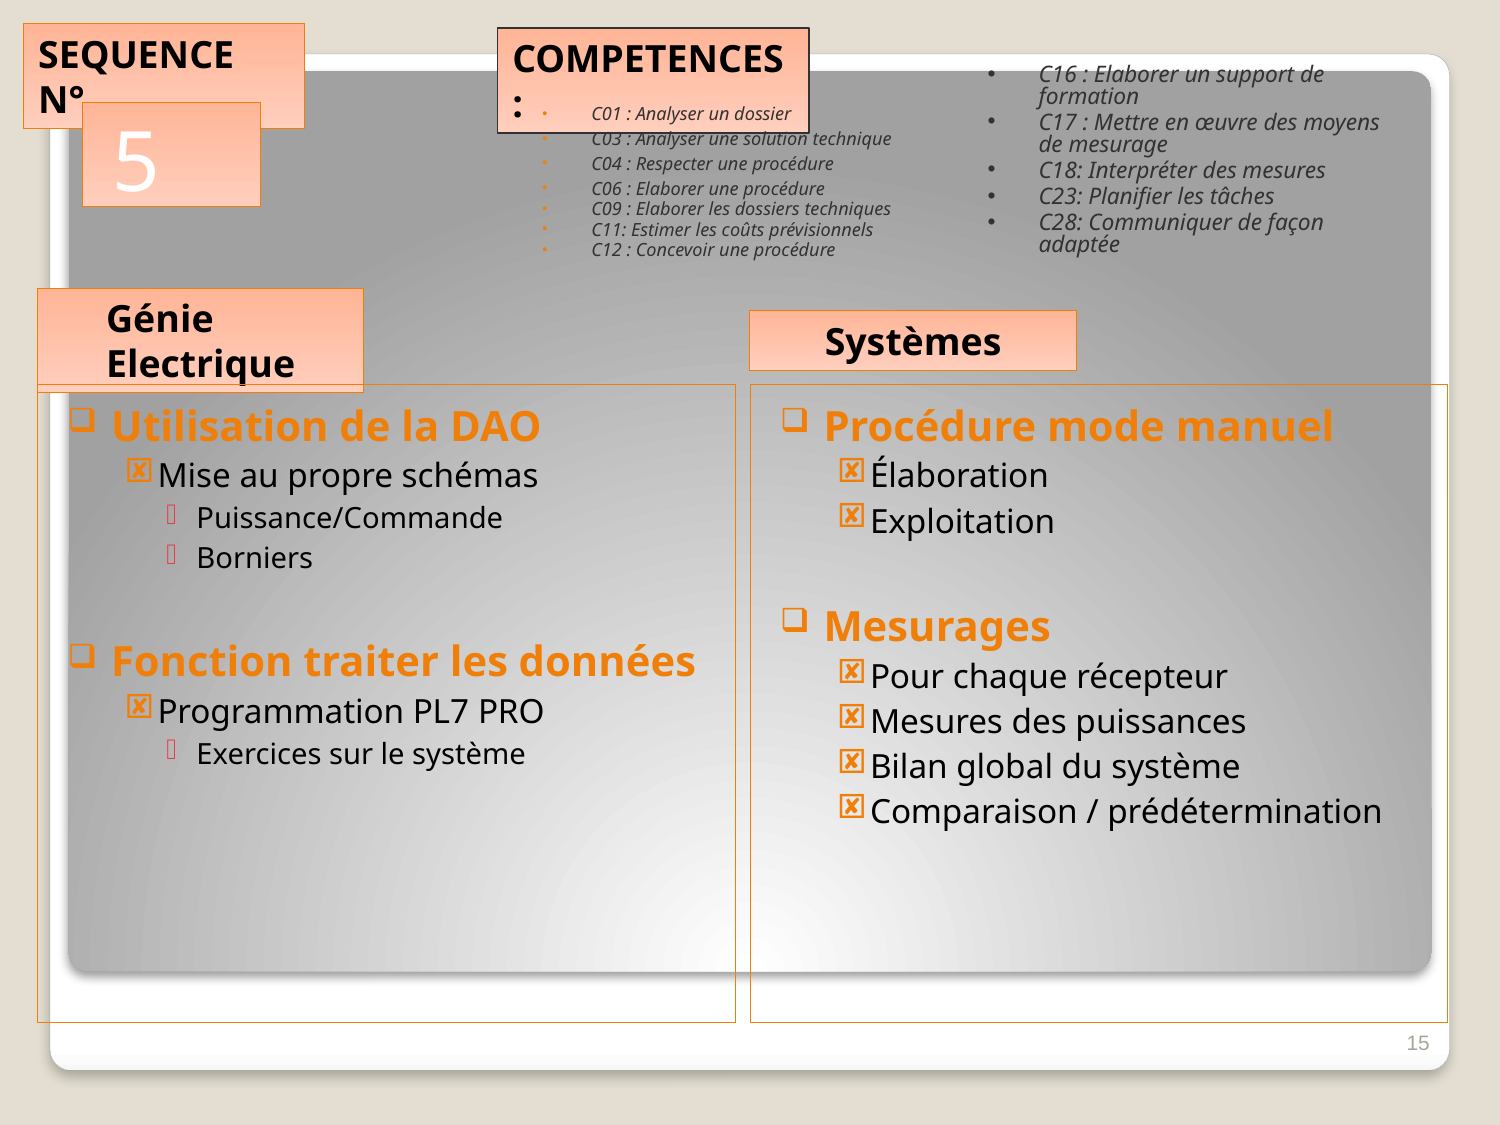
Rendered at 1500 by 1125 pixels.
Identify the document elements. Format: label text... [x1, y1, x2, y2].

slide_number 15 [1369, 1002, 1445, 1063]
text_box C16 : Elaborer un support de formation C17 : Mettre en œuvre des moyens de mesurage C18: Interpréter des mesures C23: Planifier les tâches C28: Communiquer de façon adaptée [972, 57, 1418, 266]
list 5 [82, 102, 261, 207]
list Utilisation de la DAO Mise au propre schémas Puissance/Commande Borniers Fonction traiter les données Programmation PL7 PRO Exercices sur le système [37, 384, 736, 1023]
list Procédure mode manuel Élaboration Exploitation Mesurages Pour chaque récepteur Mesures des puissances Bilan global du système Comparaison / prédétermination [750, 384, 1448, 1023]
list C01 : Analyser un dossier C03 : Analyser une solution technique C04 : Respecter une procédure C06 : Elaborer une procédure C09 : Elaborer les dossiers techniques C11: Estimer les coûts prévisionnels C12 : Concevoir une procédure [512, 87, 914, 296]
